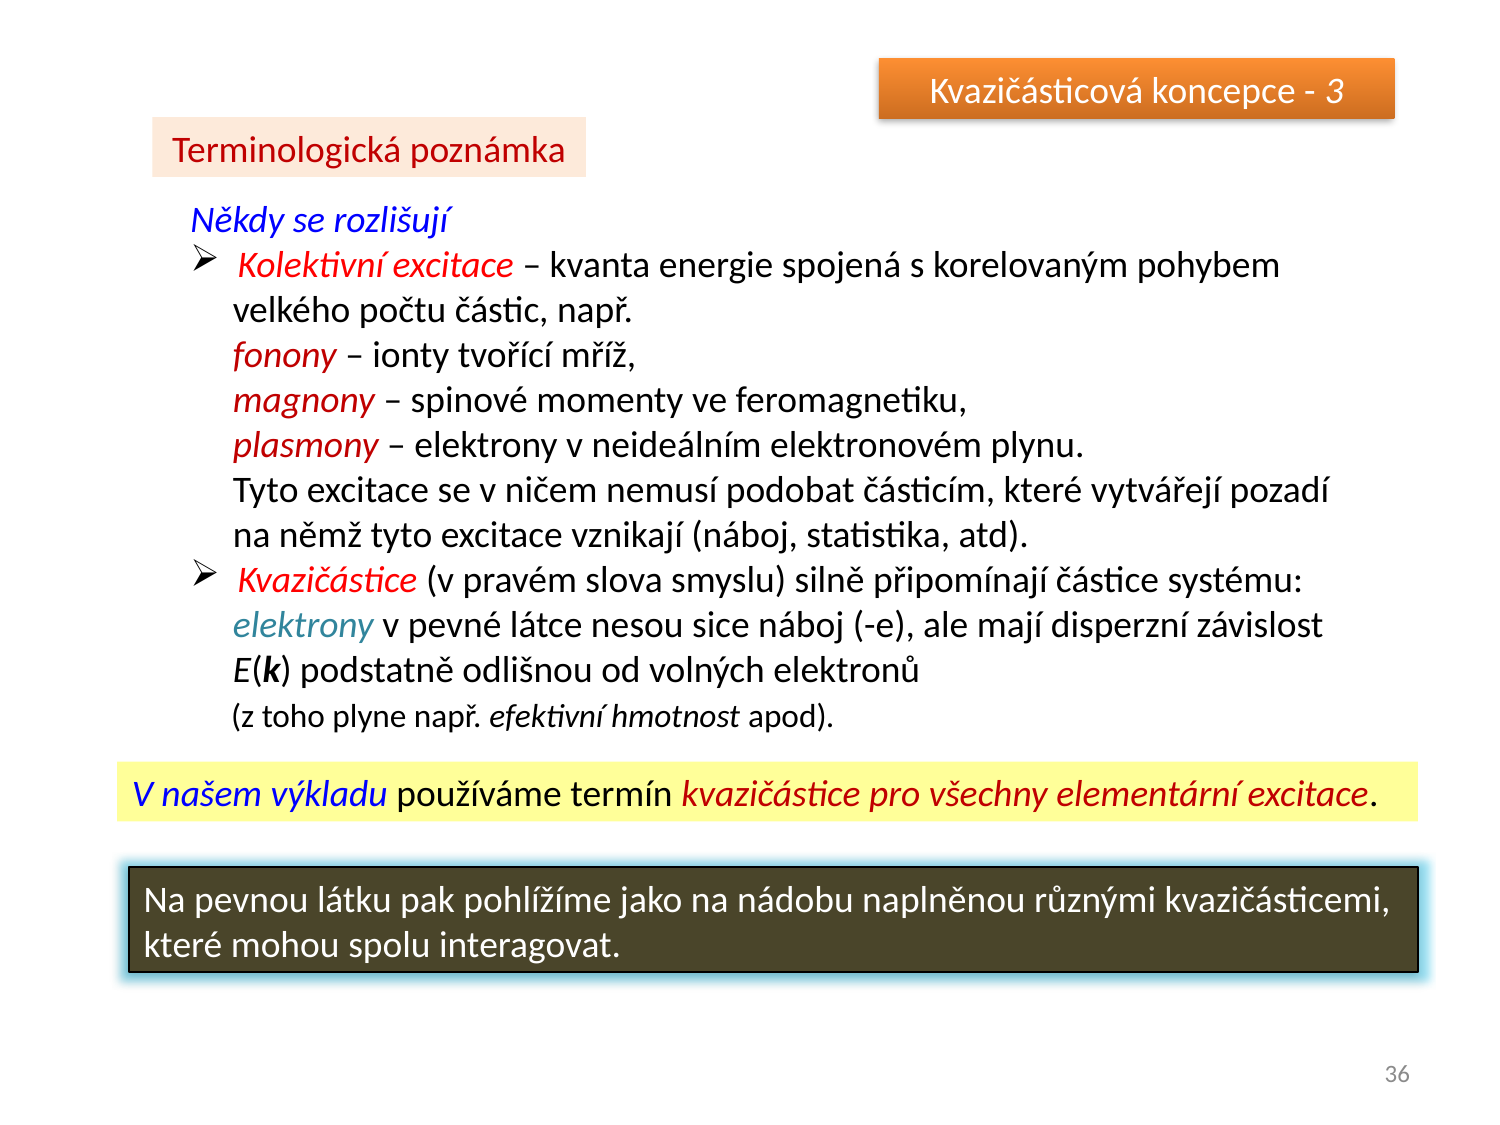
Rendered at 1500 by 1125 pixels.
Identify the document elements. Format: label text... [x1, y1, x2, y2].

text_box Terminologická poznámka [152, 117, 586, 177]
text_box Na pevnou látku pak pohlížíme jako na nádobu naplněnou různými kvazičásticemi, které mohou spolu interagovat. [128, 866, 1419, 973]
text_box Kvazičásticová koncepce - 3 [878, 58, 1395, 119]
text_box V našem výkladu používáme termín kvazičástice pro všechny elementární excitace. [117, 761, 1418, 822]
slide_number 36 [1074, 1042, 1425, 1103]
text_box Někdy se rozlišují Kolektivní excitace – kvanta energie spojená s korelovaným pohybem velkého počtu částic, např. fonony – ionty tvořící mříž, magnony – spinové momenty ve feromagnetiku, plasmony – elektrony v neideálním elektronovém plynu. Tyto excitace se v ničem nemusí podobat částicím, které vytvářejí pozadí na němž tyto excitace vznikají (náboj, statistika, atd). Kvazičástice (v pravém slova smyslu) silně připomínají částice systému: elektrony v pevné látce nesou sice náboj (-e), ale mají disperzní závislost E(k) podstatně odlišnou od volných elektronů (z toho plyne např. efektivní hmotnost apod). [175, 187, 1360, 743]
